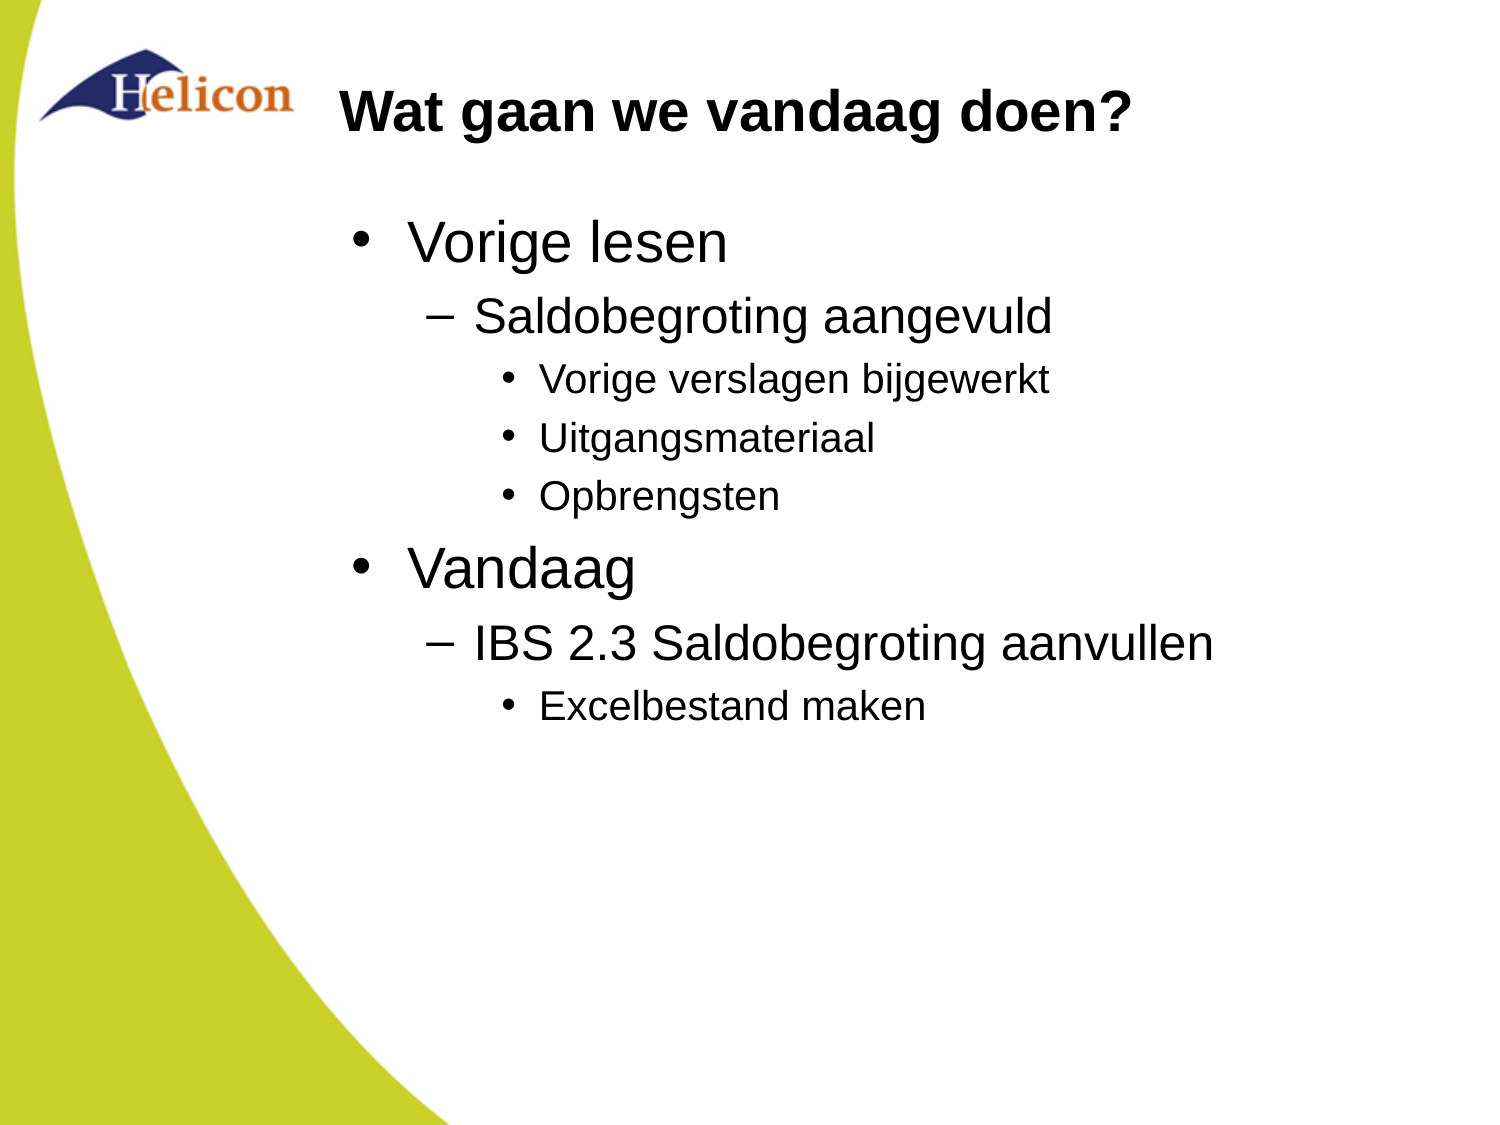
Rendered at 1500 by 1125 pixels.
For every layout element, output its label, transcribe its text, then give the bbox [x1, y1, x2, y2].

list Vorige lesen Saldobegroting aangevuld Vorige verslagen bijgewerkt Uitgangsmateriaal Opbrengsten Vandaag IBS 2.3 Saldobegroting aanvullen Excelbestand maken [336, 196, 1425, 1005]
picture [0, 0, 1500, 1125]
title Wat gaan we vandaag doen? [324, 54, 1415, 161]
